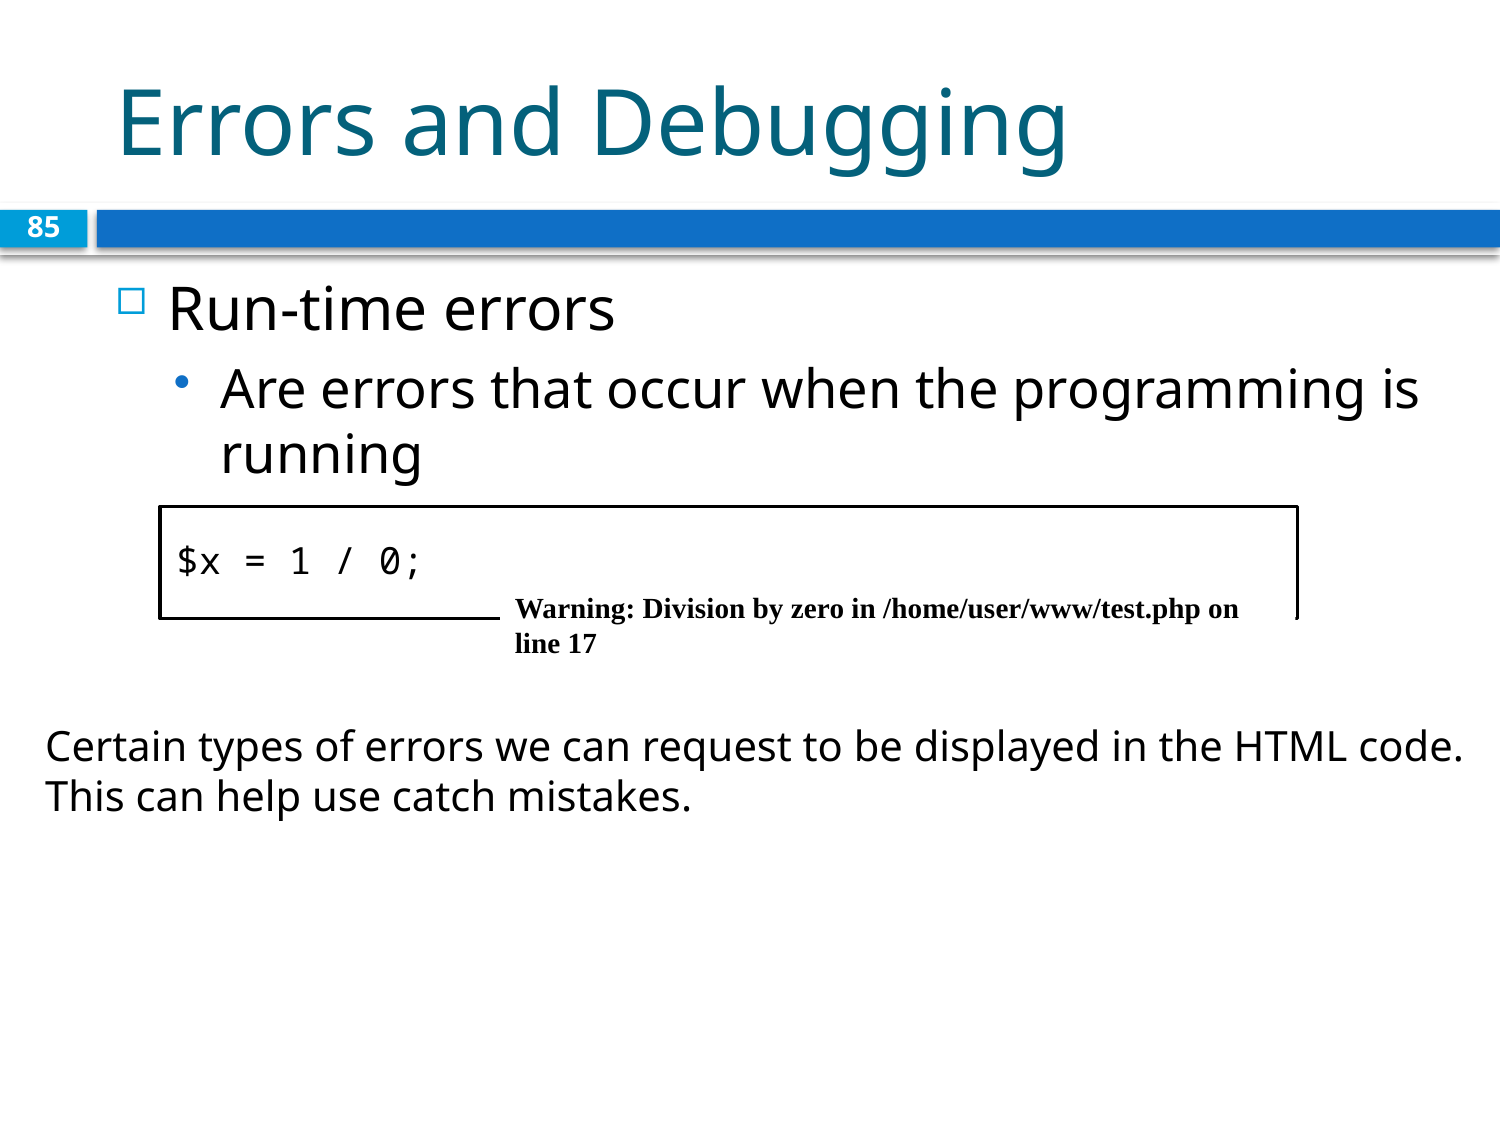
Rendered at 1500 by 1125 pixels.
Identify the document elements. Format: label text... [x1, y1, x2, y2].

slide_number 85 [0, 208, 88, 249]
text_box $x = 1 / 0; [161, 529, 439, 590]
text_box Warning: Division by zero in /home/user/www/test.php on line 17 [500, 582, 1296, 667]
title Errors and Debugging [100, 37, 1439, 201]
text_box Certain types of errors we can request to be displayed in the HTML code. This can help use catch mistakes. [30, 712, 1480, 828]
list Run-time errors Are errors that occur when the programming is running [100, 262, 1439, 563]
text_box [158, 505, 1299, 620]
